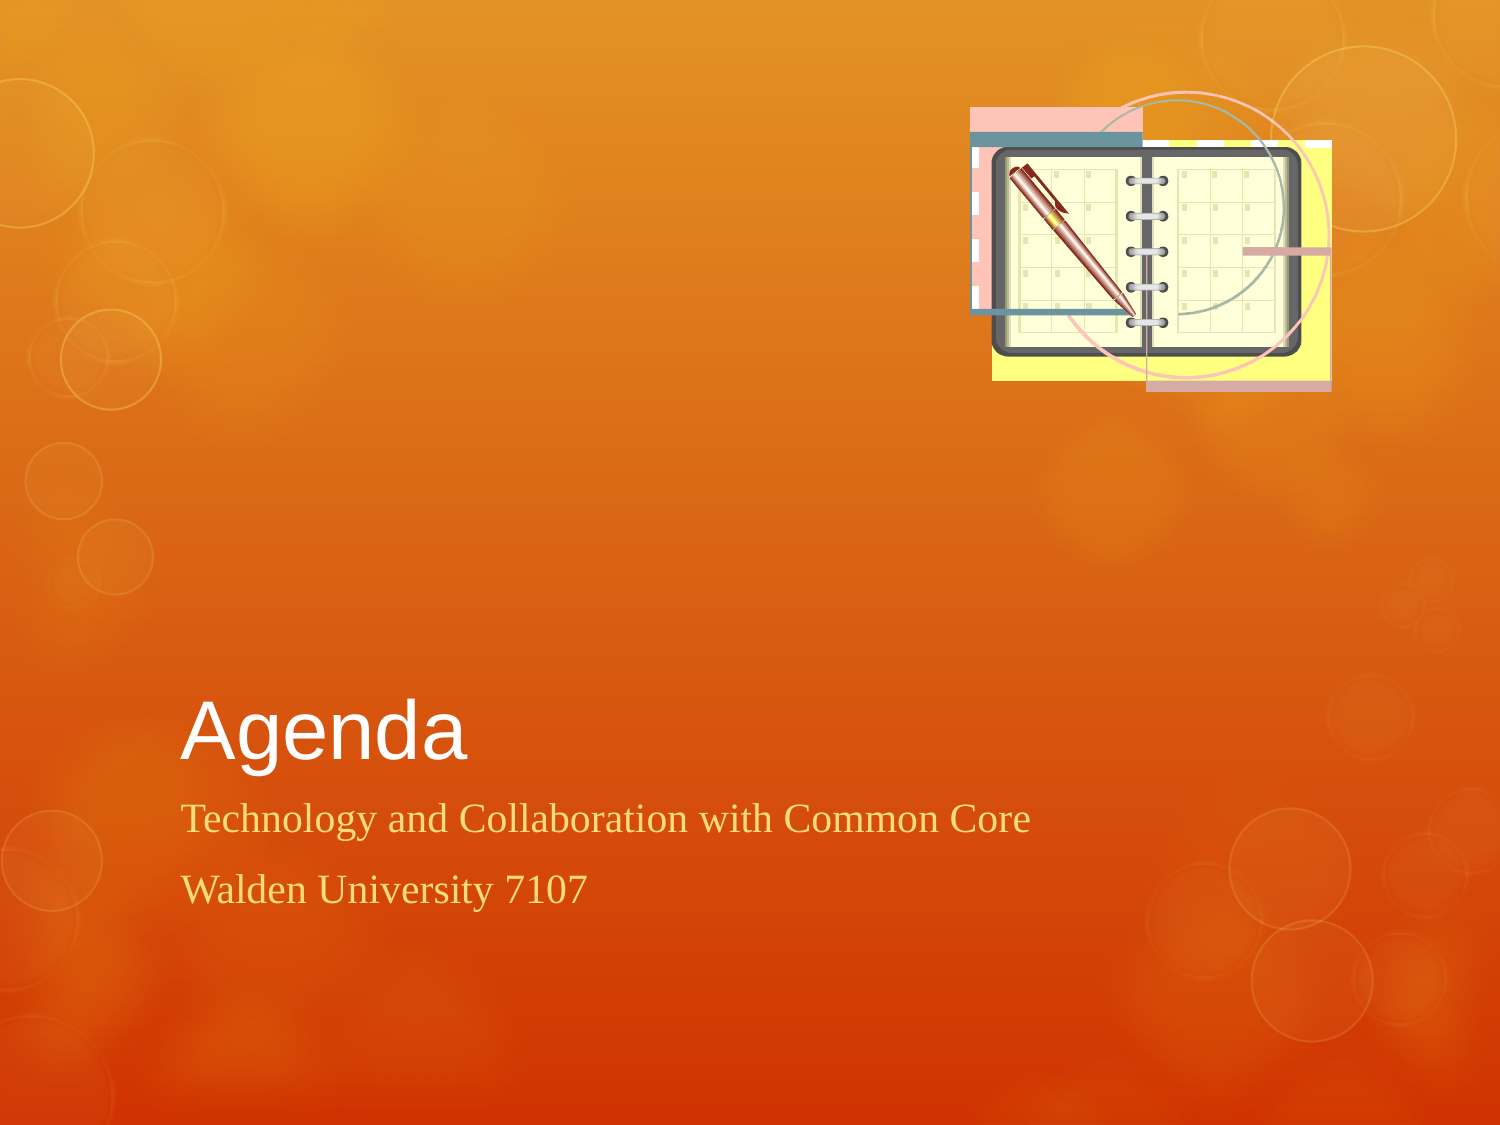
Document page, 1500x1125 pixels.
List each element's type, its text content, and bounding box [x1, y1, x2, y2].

title Agenda [165, 542, 1334, 783]
picture [969, 85, 1338, 398]
subtitle Technology and Collaboration with Common Core Walden University 7107 [165, 783, 1334, 925]
